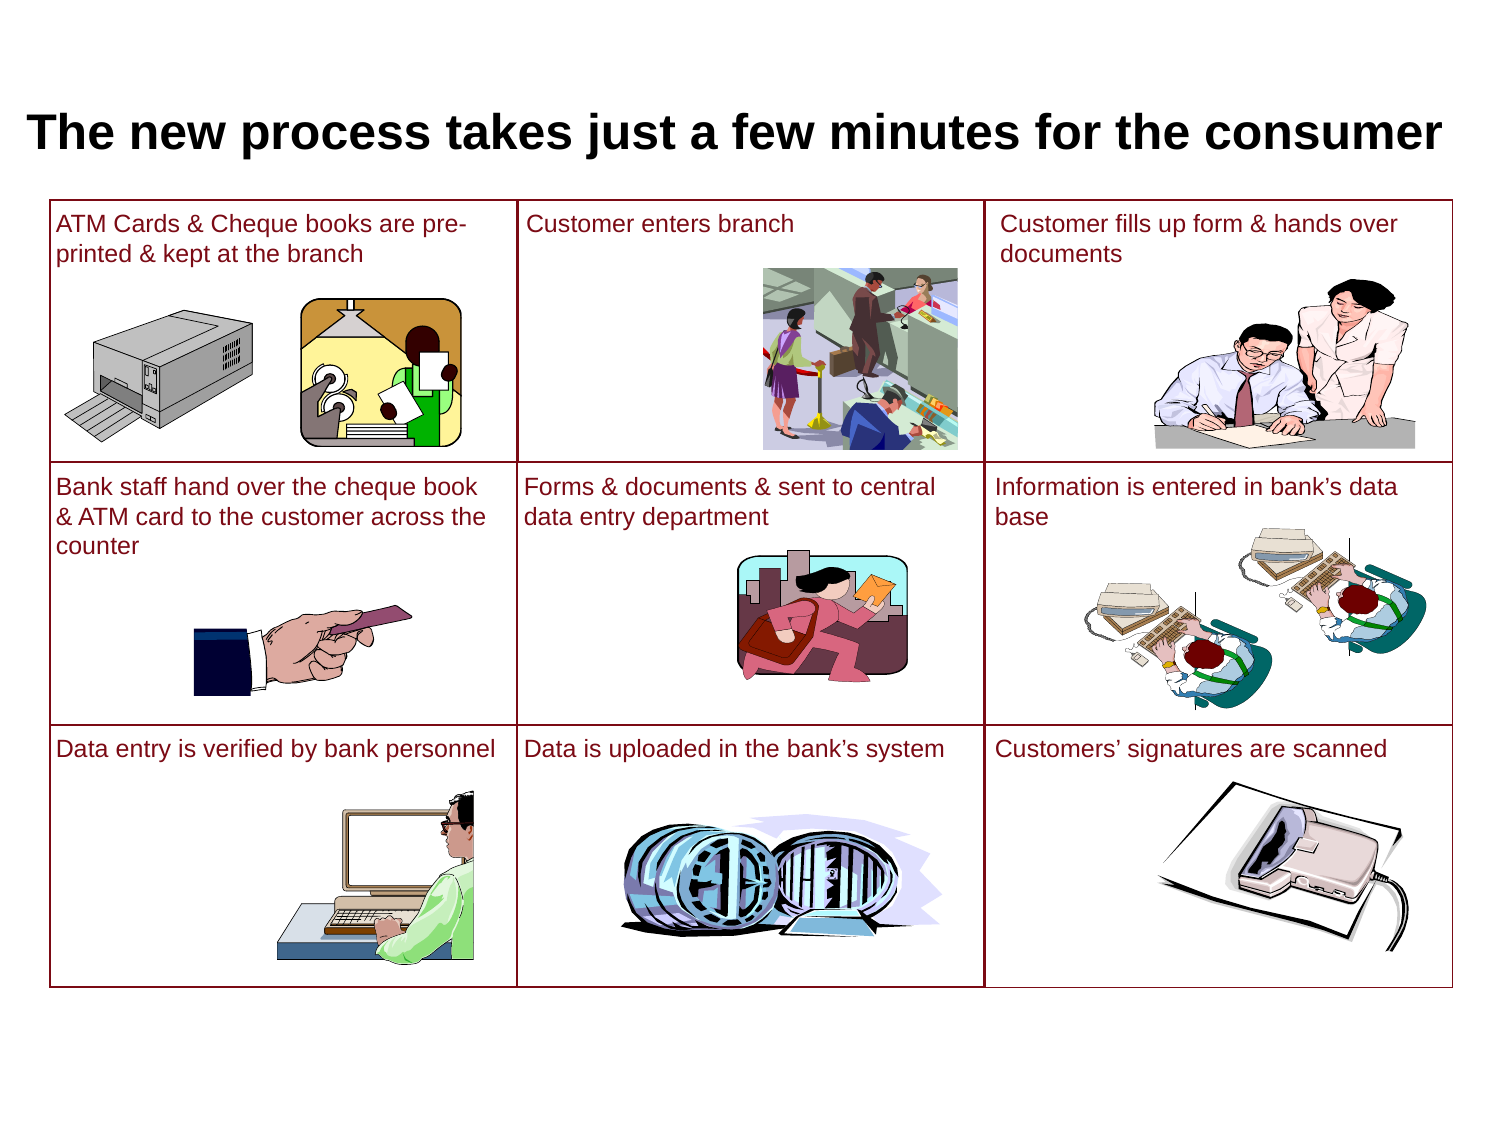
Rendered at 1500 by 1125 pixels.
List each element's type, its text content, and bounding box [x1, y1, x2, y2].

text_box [49, 199, 1463, 988]
title The new process takes just a few minutes for the consumer [26, 99, 1472, 288]
